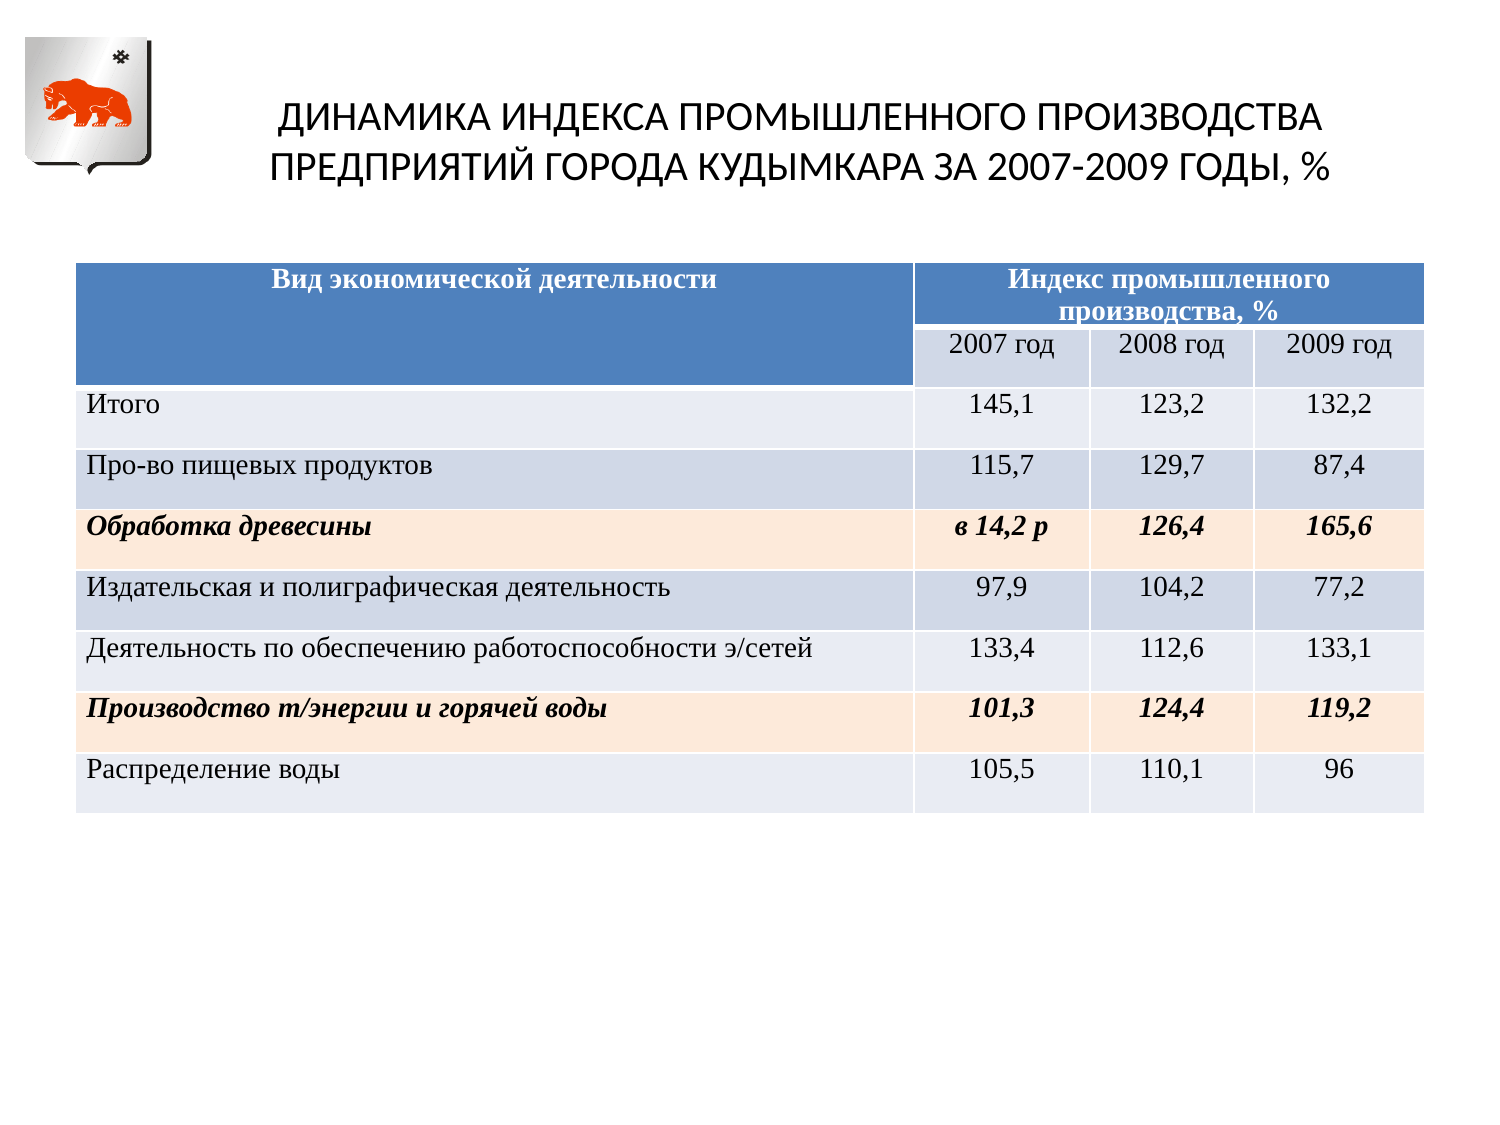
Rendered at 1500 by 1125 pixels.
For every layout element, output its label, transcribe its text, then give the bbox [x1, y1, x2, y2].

title ДИНАМИКА ИНДЕКСА ПРОМЫШЛЕННОГО ПРОИЗВОДСТВА ПРЕДПРИЯТИЙ ГОРОДА КУДЫМКАРА ЗА 2007-2009 ГОДЫ, % [175, 45, 1425, 233]
table_cell 110,1 [1091, 754, 1253, 813]
table_cell Производство т/энергии и горячей воды [76, 693, 913, 752]
table_cell 132,2 [1255, 389, 1424, 448]
table_cell 2009 год [1255, 330, 1424, 387]
table_cell Распределение воды [76, 754, 913, 813]
table_cell 2007 год [915, 330, 1089, 387]
table_cell 145,1 [915, 389, 1089, 448]
table_cell 133,4 [915, 632, 1089, 691]
table_cell 97,9 [915, 571, 1089, 630]
table_cell в 14,2 р [915, 510, 1089, 569]
table_cell 129,7 [1091, 450, 1253, 509]
table_cell Обработка древесины [76, 510, 913, 569]
table_cell 133,1 [1255, 632, 1424, 691]
table_cell 77,2 [1255, 571, 1424, 630]
table_cell Издательская и полиграфическая деятельность [76, 571, 913, 630]
table_cell 87,4 [1255, 450, 1424, 509]
table_cell 2008 год [1091, 330, 1253, 387]
table_cell 115,7 [915, 450, 1089, 509]
table_cell Деятельность по обеспечению работоспособности э/сетей [76, 632, 913, 691]
picture [23, 34, 153, 176]
table_cell 119,2 [1255, 693, 1424, 752]
table_cell 101,3 [915, 693, 1089, 752]
table_cell 105,5 [915, 754, 1089, 813]
table_cell 124,4 [1091, 693, 1253, 752]
table_cell 96 [1255, 754, 1424, 813]
table_cell 123,2 [1091, 389, 1253, 448]
table_header Индекс промышленного производства, % [915, 263, 1424, 324]
table_cell 112,6 [1091, 632, 1253, 691]
table_cell Про-во пищевых продуктов [76, 450, 913, 509]
table_cell 165,6 [1255, 510, 1424, 569]
table_cell 104,2 [1091, 571, 1253, 630]
table_header Вид экономической деятельности [76, 263, 913, 385]
table_cell 126,4 [1091, 510, 1253, 569]
table_cell Итого [76, 391, 913, 448]
